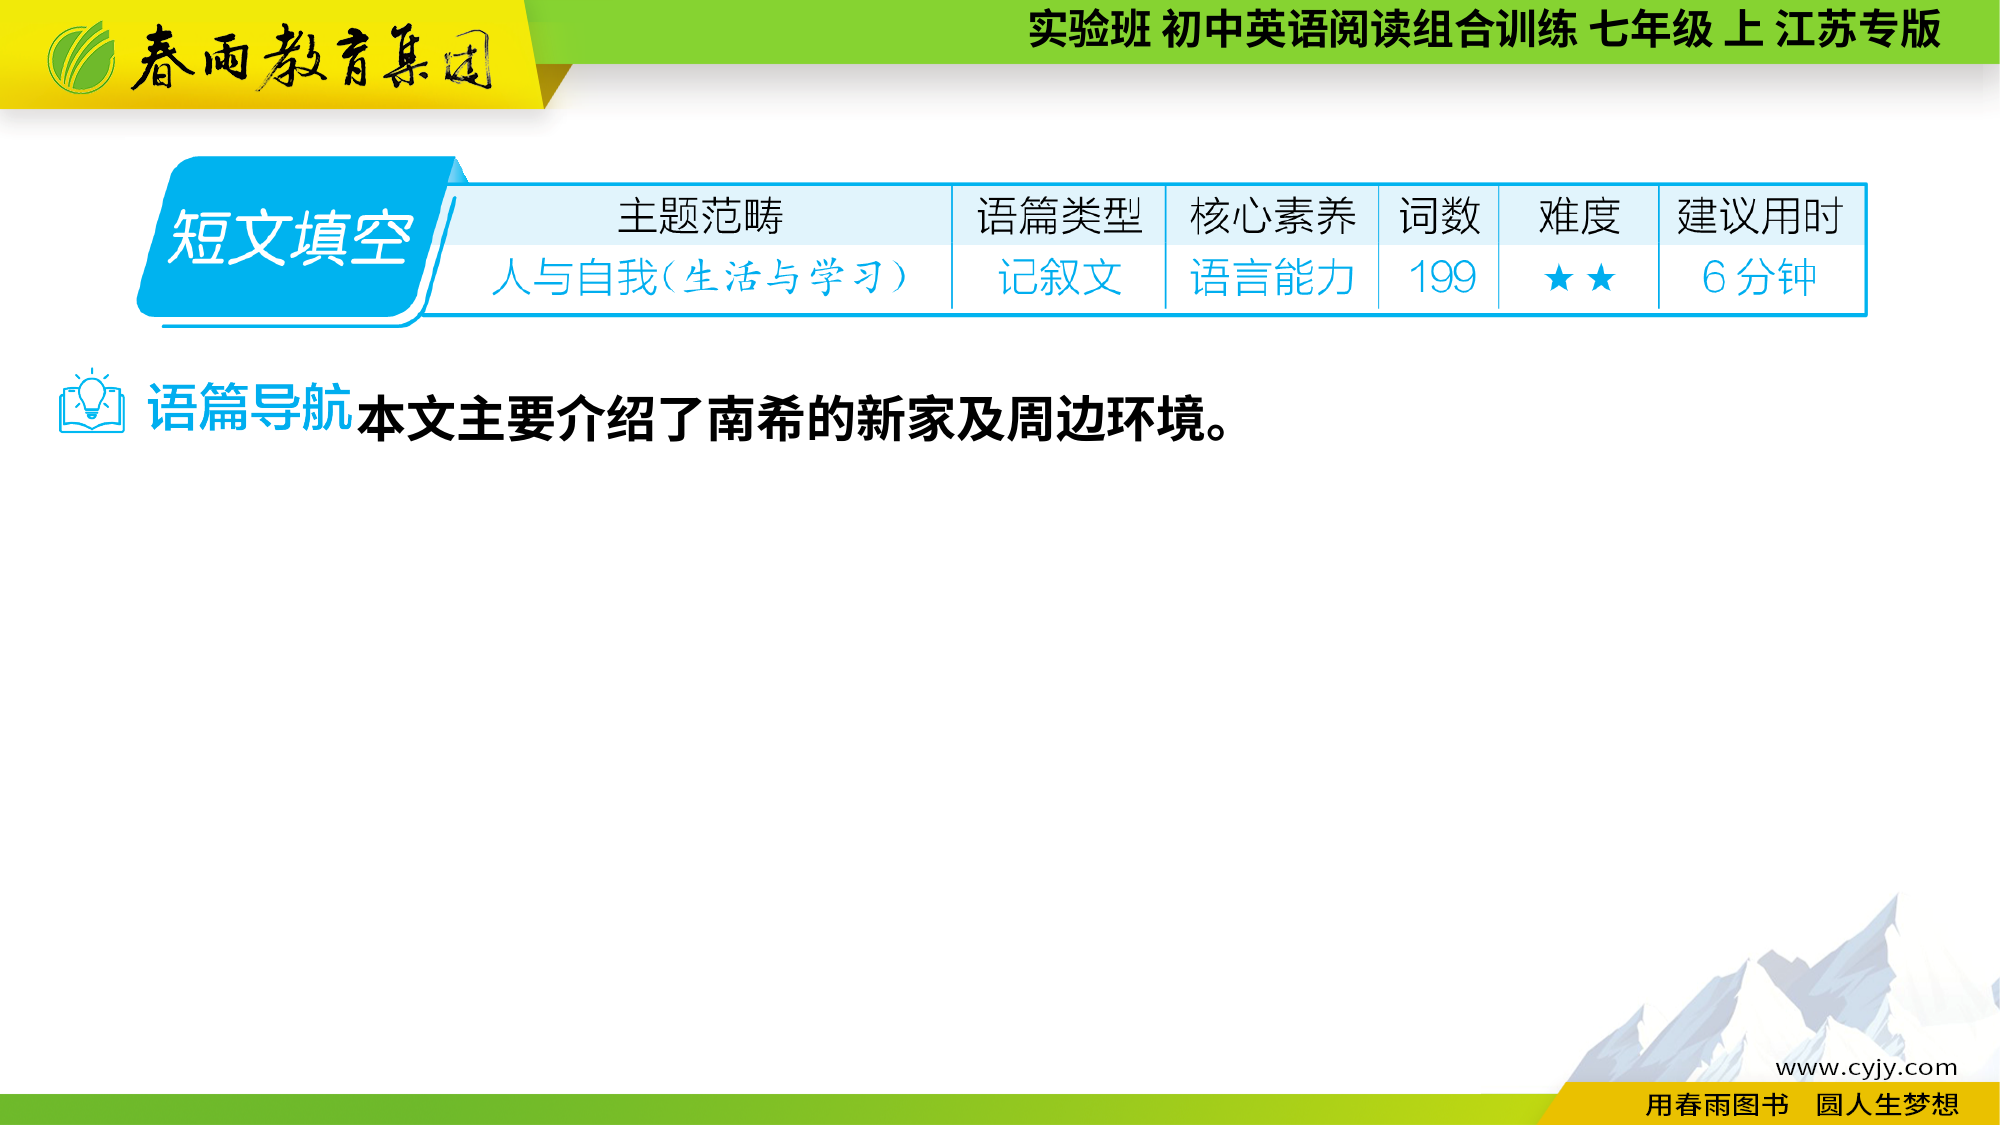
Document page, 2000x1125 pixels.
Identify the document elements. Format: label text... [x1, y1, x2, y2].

picture [0, 0, 2000, 1125]
list 本文主要介绍了南希的新家及周边环境。 [59, 349, 1944, 445]
